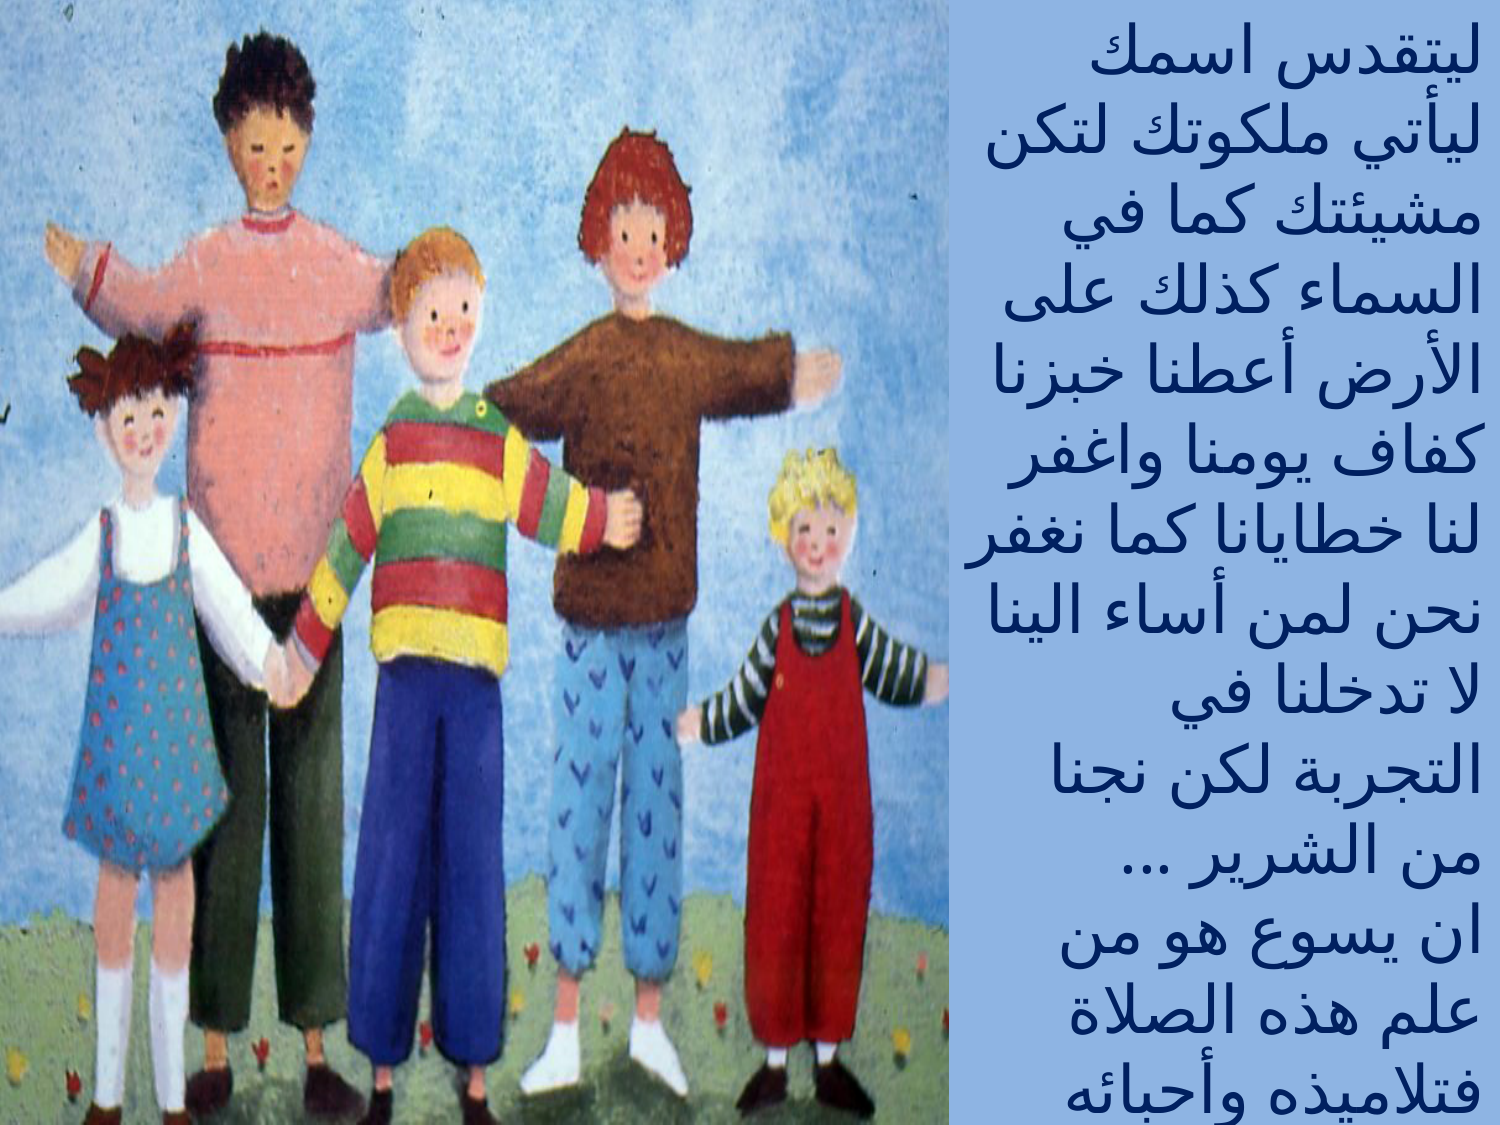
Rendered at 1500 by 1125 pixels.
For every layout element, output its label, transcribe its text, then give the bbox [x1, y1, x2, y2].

picture [0, 0, 962, 1125]
text_box ليتقدس اسمك ليأتي ملكوتك لتكن مشيئتك كما في السماء كذلك على الأرض أعطنا خبزنا كفاف يومنا واغفر لنا خطايانا كما نغفر نحن لمن أساء الينا لا تدخلنا في التجربة لكن نجنا من الشرير ... ان يسوع هو من علم هذه الصلاة فتلاميذه وأحبائه ونحن أيضا نقولها لأنها صلاة كل أبناء الله [962, 0, 1500, 1125]
